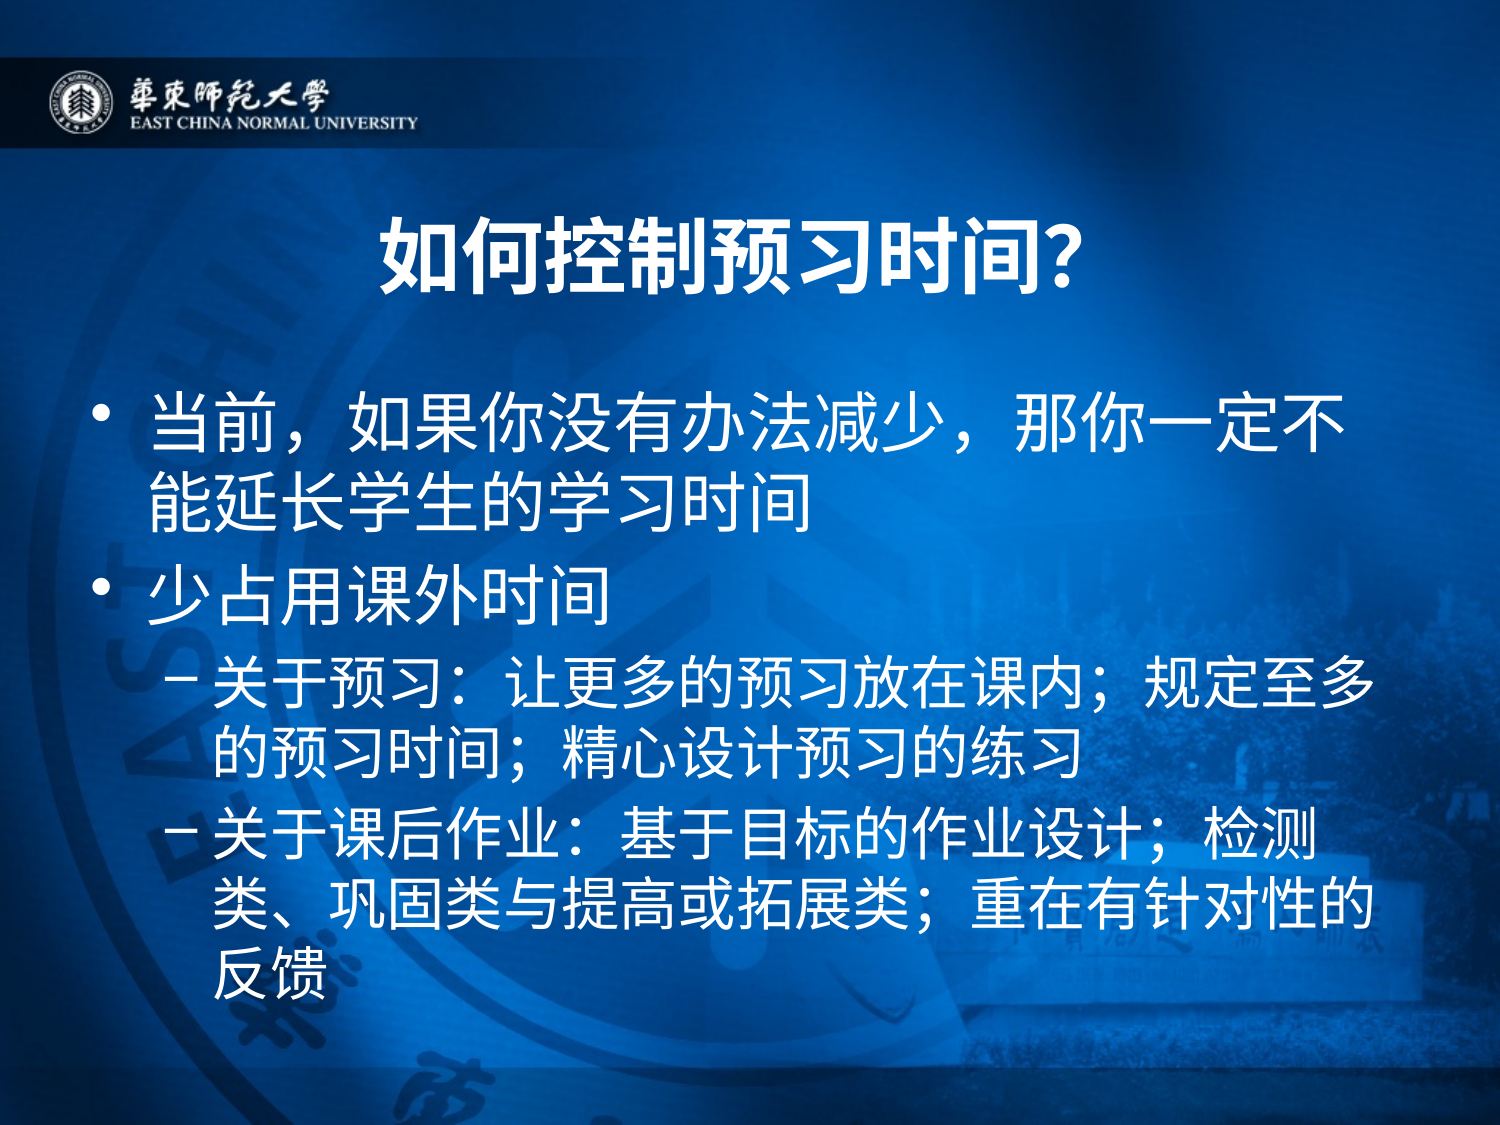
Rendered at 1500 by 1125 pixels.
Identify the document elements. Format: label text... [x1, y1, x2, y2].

list 当前，如果你没有办法减少，那你一定不能延长学生的学习时间 少占用课外时间 关于预习：让更多的预习放在课内；规定至多的预习时间；精心设计预习的练习 关于课后作业：基于目标的作业设计；检测类、巩固类与提高或拓展类；重在有针对性的反馈 [74, 373, 1426, 1006]
title 如何控制预习时间？ [76, 160, 1428, 349]
picture [0, 0, 1500, 1125]
